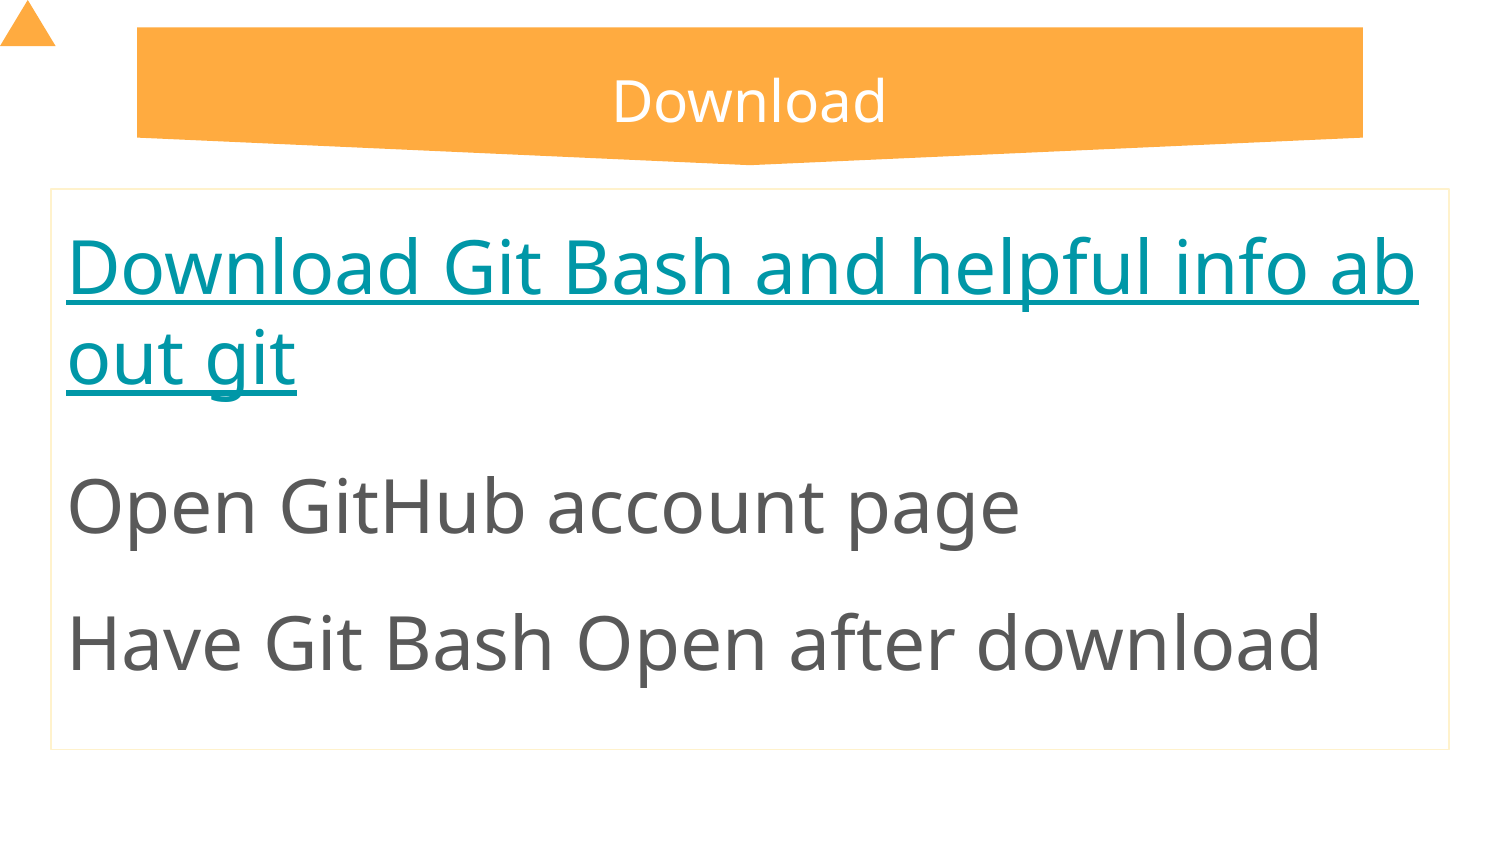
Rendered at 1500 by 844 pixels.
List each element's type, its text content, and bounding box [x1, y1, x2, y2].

list Download Git Bash and helpful info about git Open GitHub account page Have Git Bash Open after download [51, 189, 1449, 750]
text_box [279, 144, 1221, 166]
text_box [137, 27, 1363, 49]
title Download [51, 49, 1449, 144]
text_box [0, 0, 56, 47]
